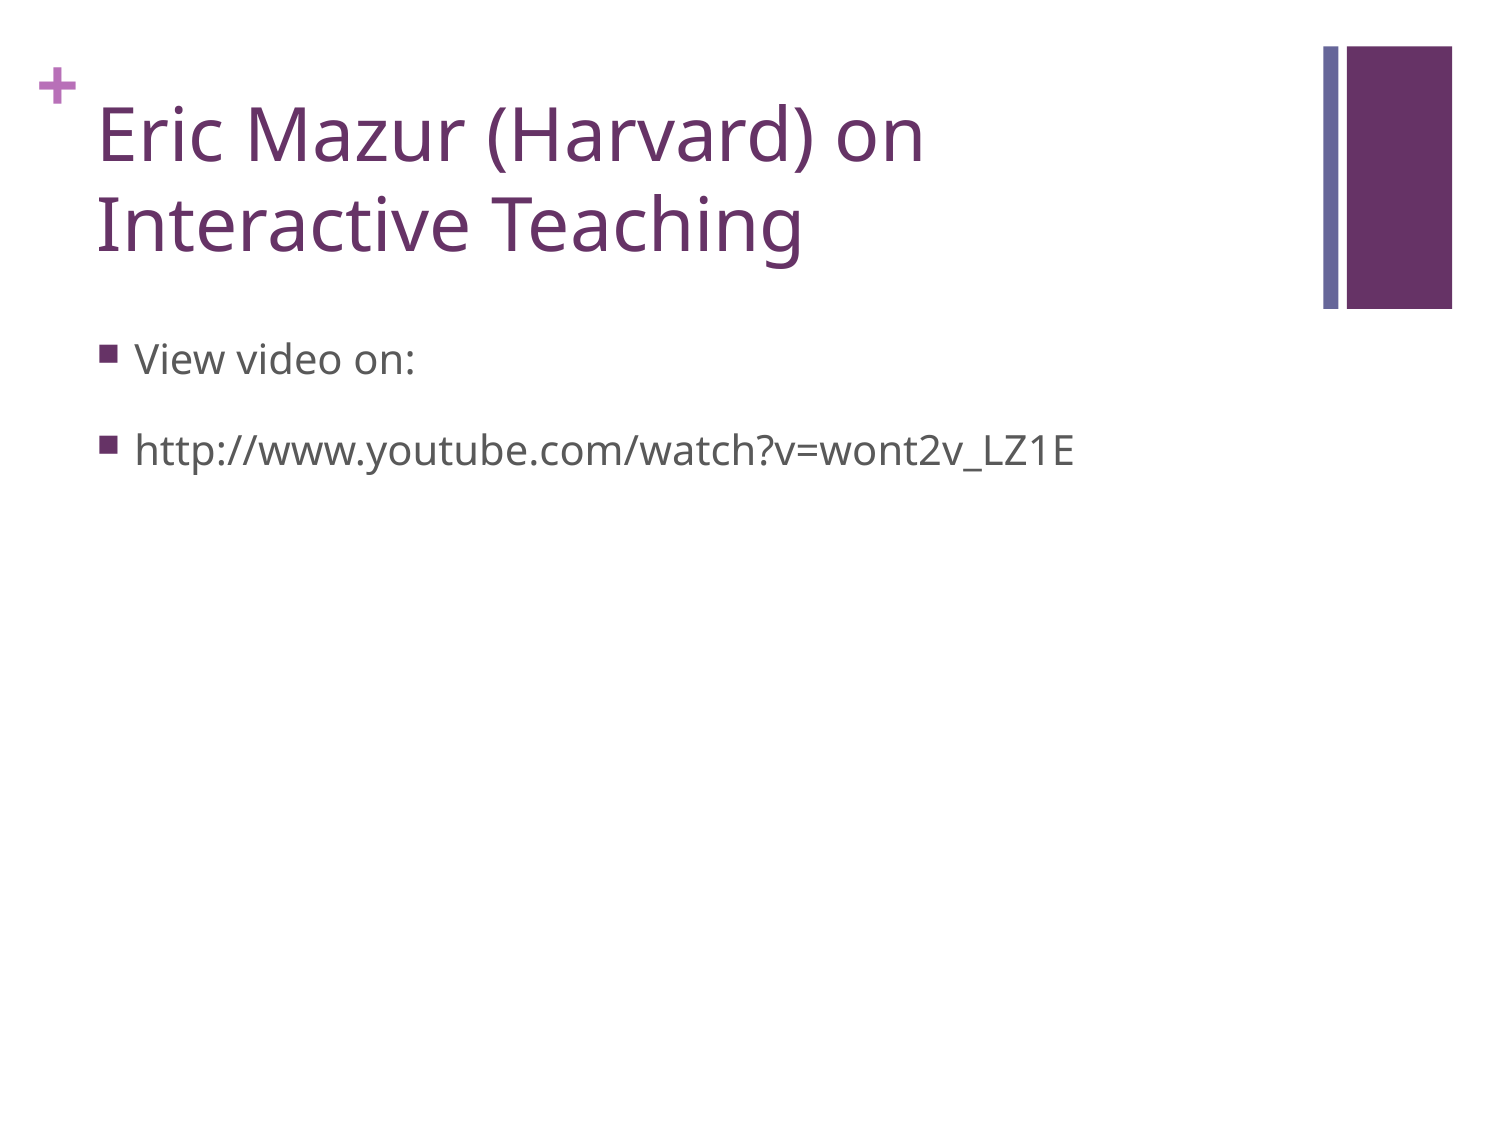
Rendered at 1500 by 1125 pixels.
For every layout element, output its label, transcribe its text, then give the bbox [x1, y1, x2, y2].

title Eric Mazur (Harvard) on Interactive Teaching [81, 79, 1322, 263]
list View video on: http://www.youtube.com/watch?v=wont2v_LZ1E [81, 324, 1322, 1005]
